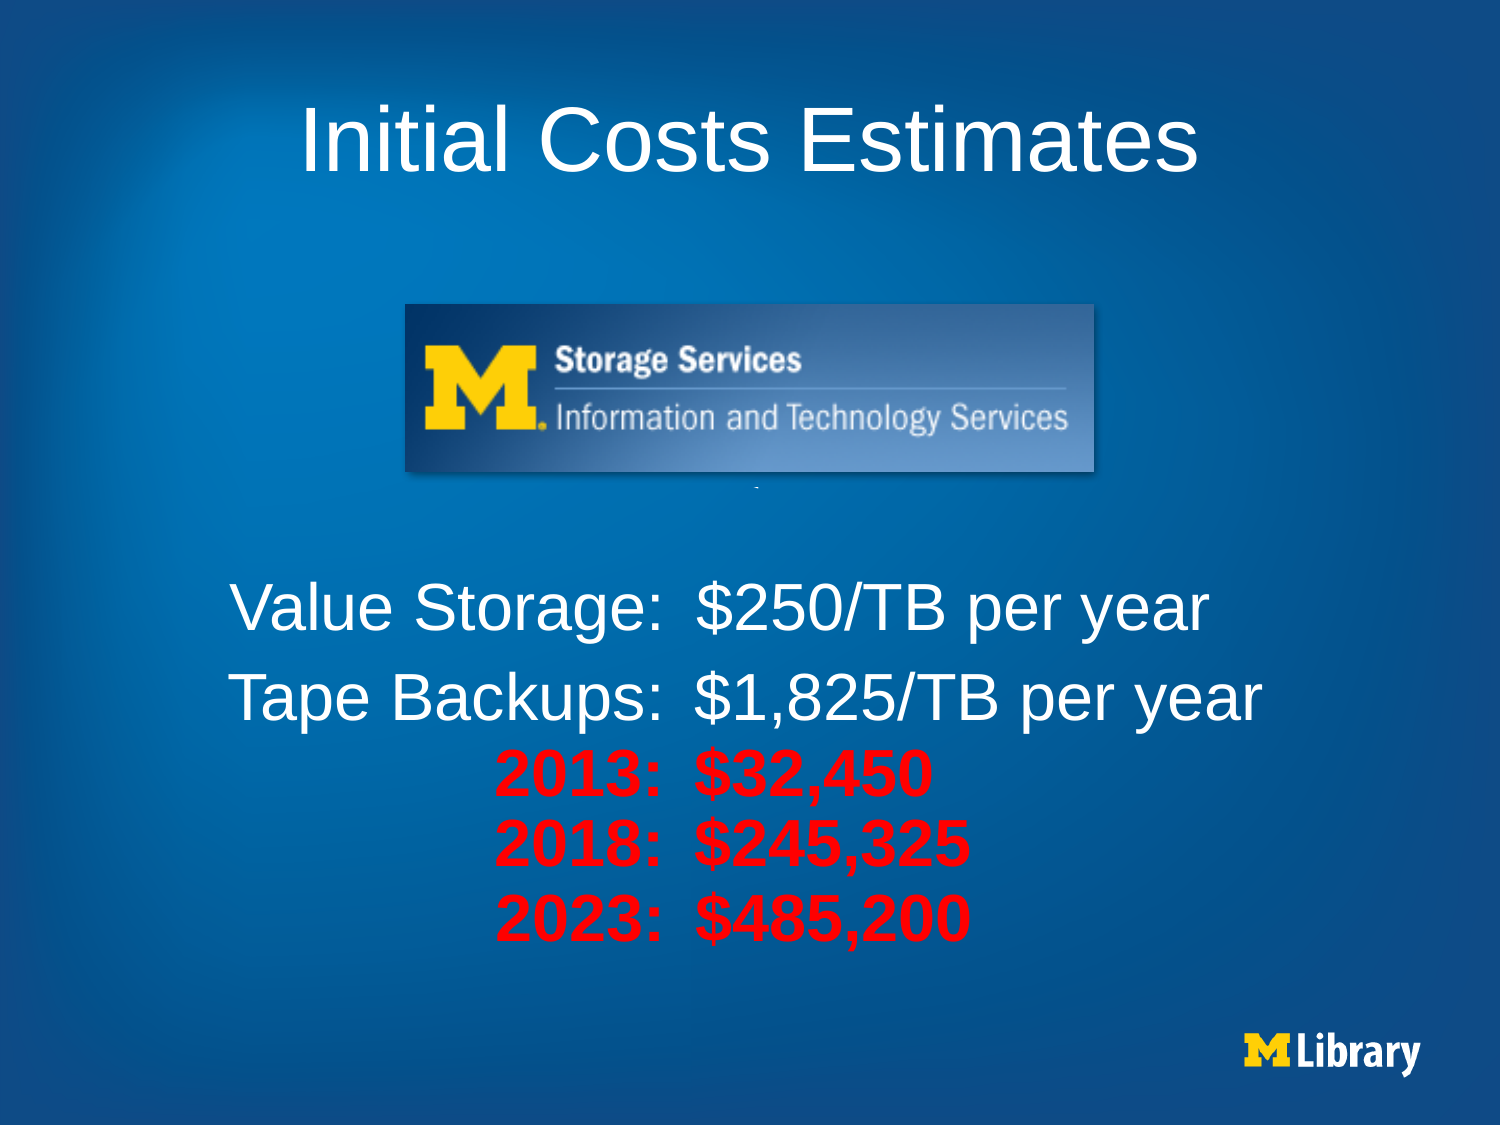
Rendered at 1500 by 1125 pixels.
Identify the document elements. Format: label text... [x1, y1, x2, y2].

text_box $485,200 [680, 866, 1427, 962]
picture [0, 0, 1500, 1125]
text_box 2018: [201, 817, 679, 888]
text_box Tape Backups: [201, 646, 679, 722]
title Initial Costs Estimates [112, 40, 1388, 229]
text_box $1,825/TB per year [679, 646, 1425, 722]
text_box 2023: [202, 866, 680, 962]
text_box $250/TB per year [681, 556, 1226, 646]
text_box $245,325 [679, 817, 1425, 866]
text_box 2013: [201, 722, 679, 817]
text_box Value Storage: [187, 556, 680, 651]
text_box $32,450 [679, 722, 1425, 817]
